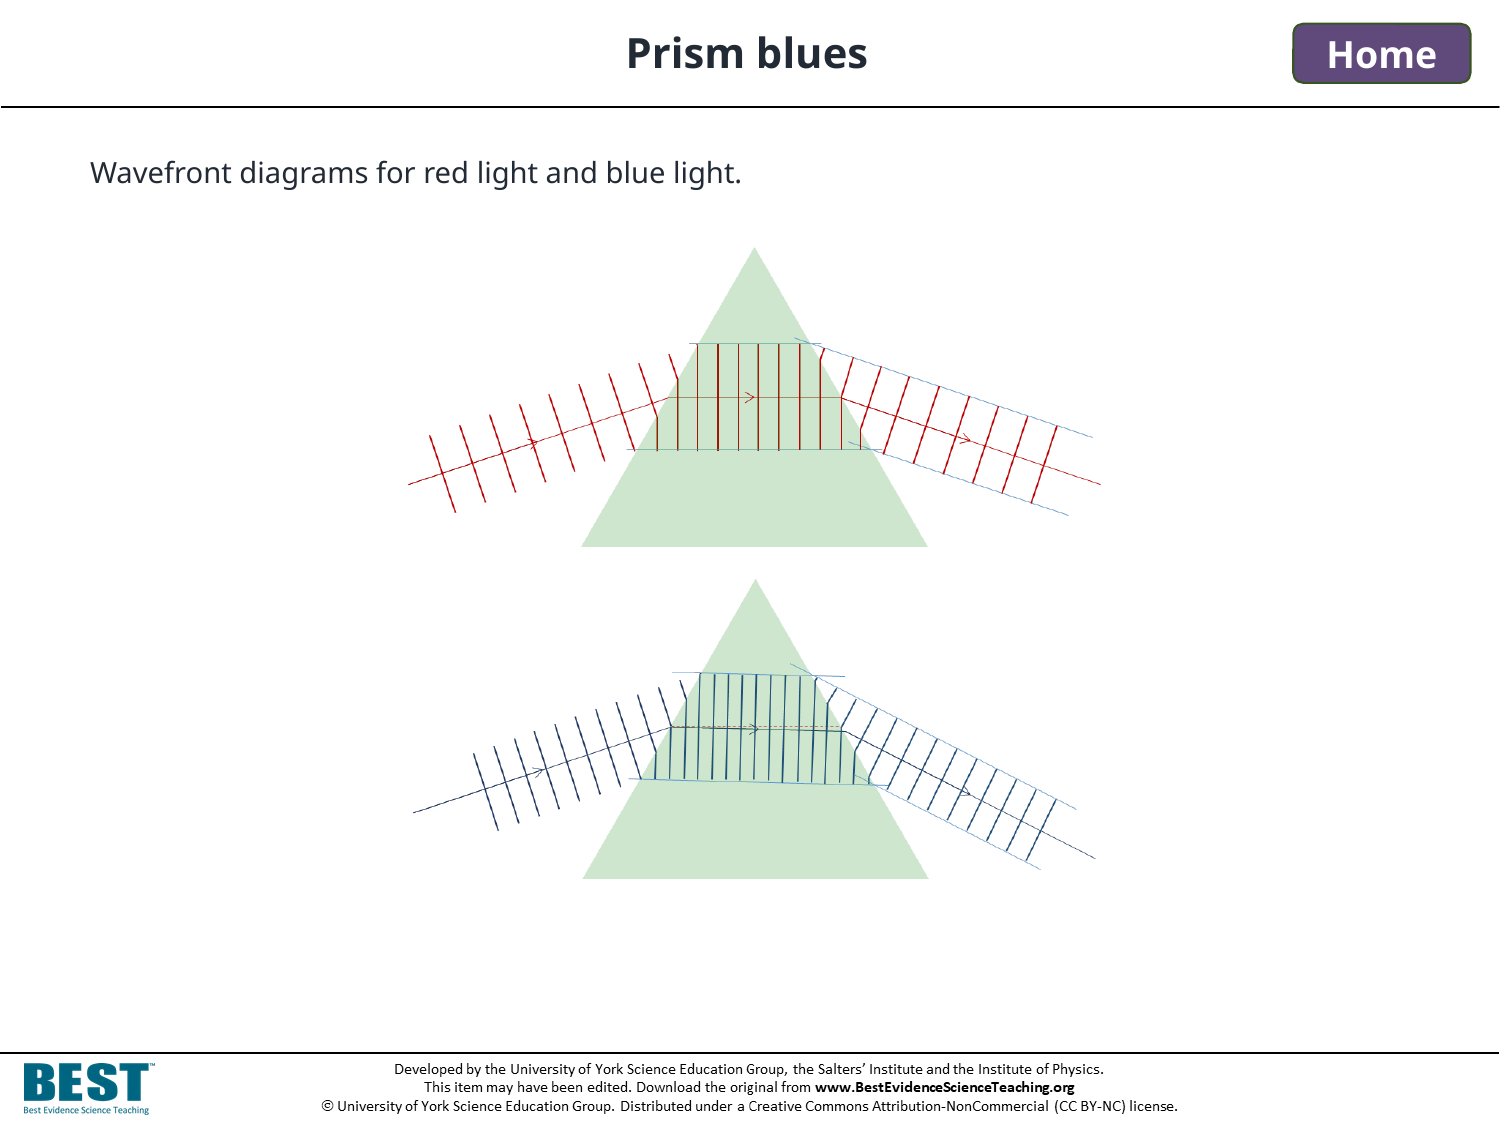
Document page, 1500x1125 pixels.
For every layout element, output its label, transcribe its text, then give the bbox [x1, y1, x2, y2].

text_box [408, 245, 1101, 880]
picture [0, 106, 1500, 1125]
text_box Home [1292, 22, 1472, 84]
text_box Prism blues [23, 4, 1471, 99]
